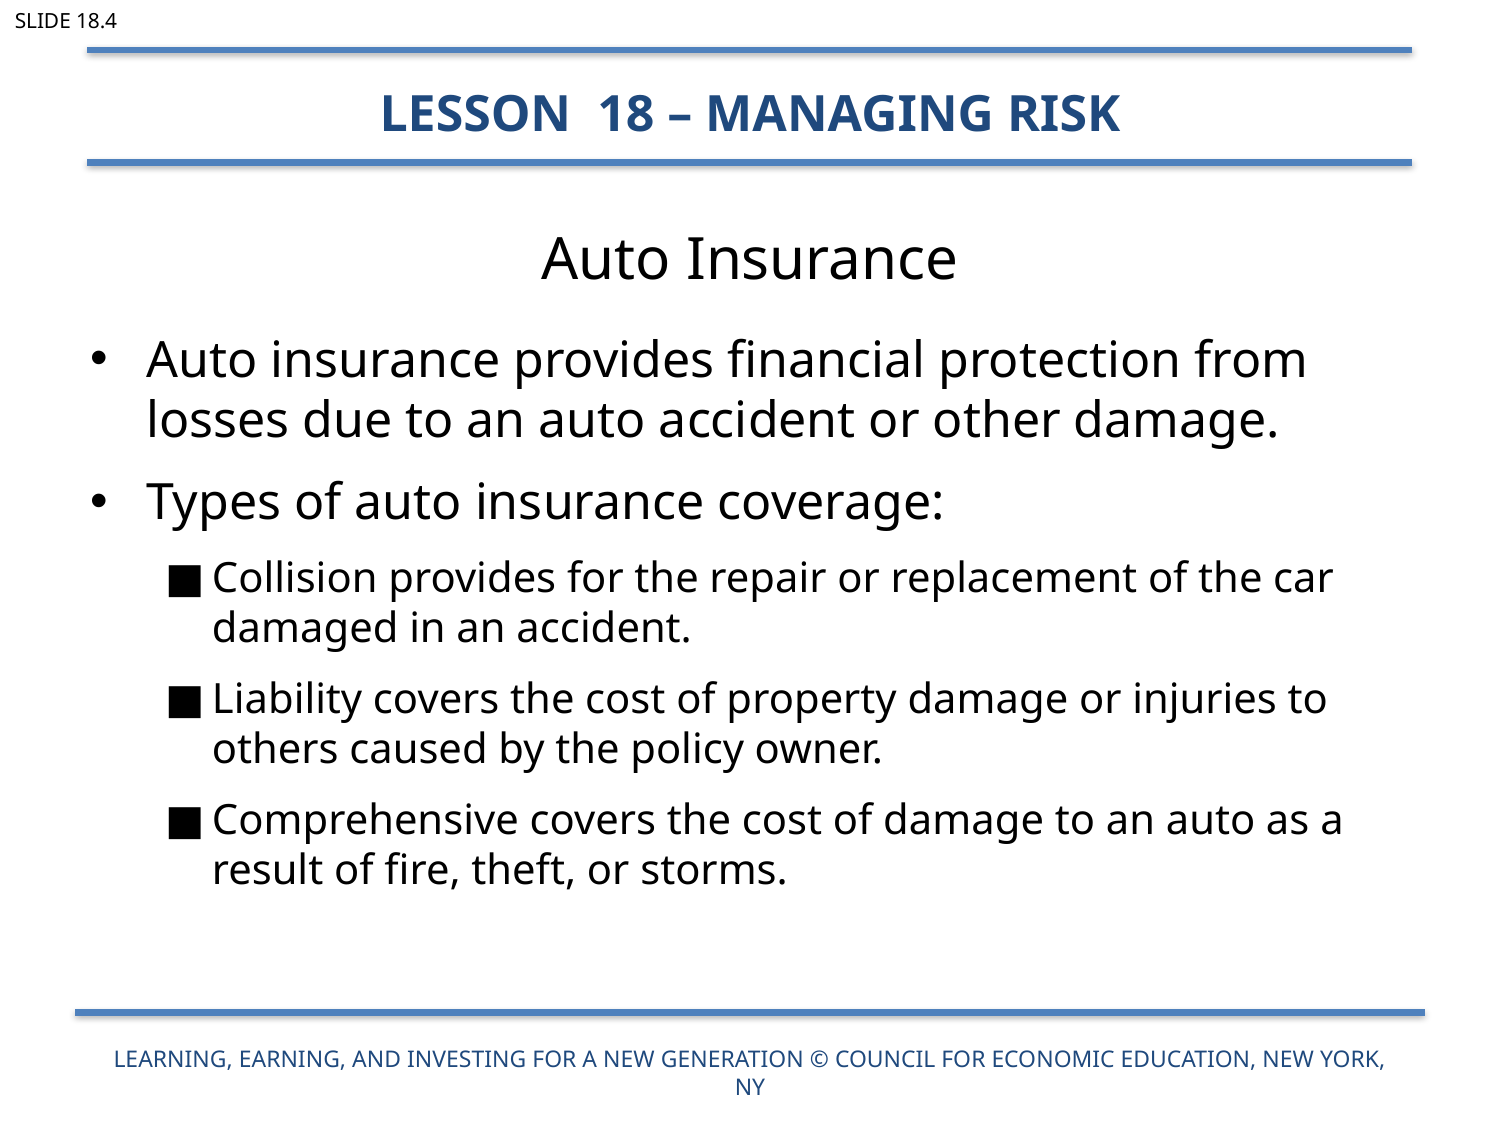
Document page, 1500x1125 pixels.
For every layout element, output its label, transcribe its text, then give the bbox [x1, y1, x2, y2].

text_box Slide 18.4 [0, 0, 213, 40]
text_box Lesson 18 – Managing Risk [125, 74, 1375, 149]
list Auto insurance provides financial protection from losses due to an auto accident or other damage. Types of auto insurance coverage: Collision provides for the repair or replacement of the car damaged in an accident. Liability covers the cost of property damage or injuries to others caused by the policy owner. Comprehensive covers the cost of damage to an auto as a result of fire, theft, or storms. [75, 320, 1425, 1000]
title Auto Insurance [75, 162, 1425, 320]
